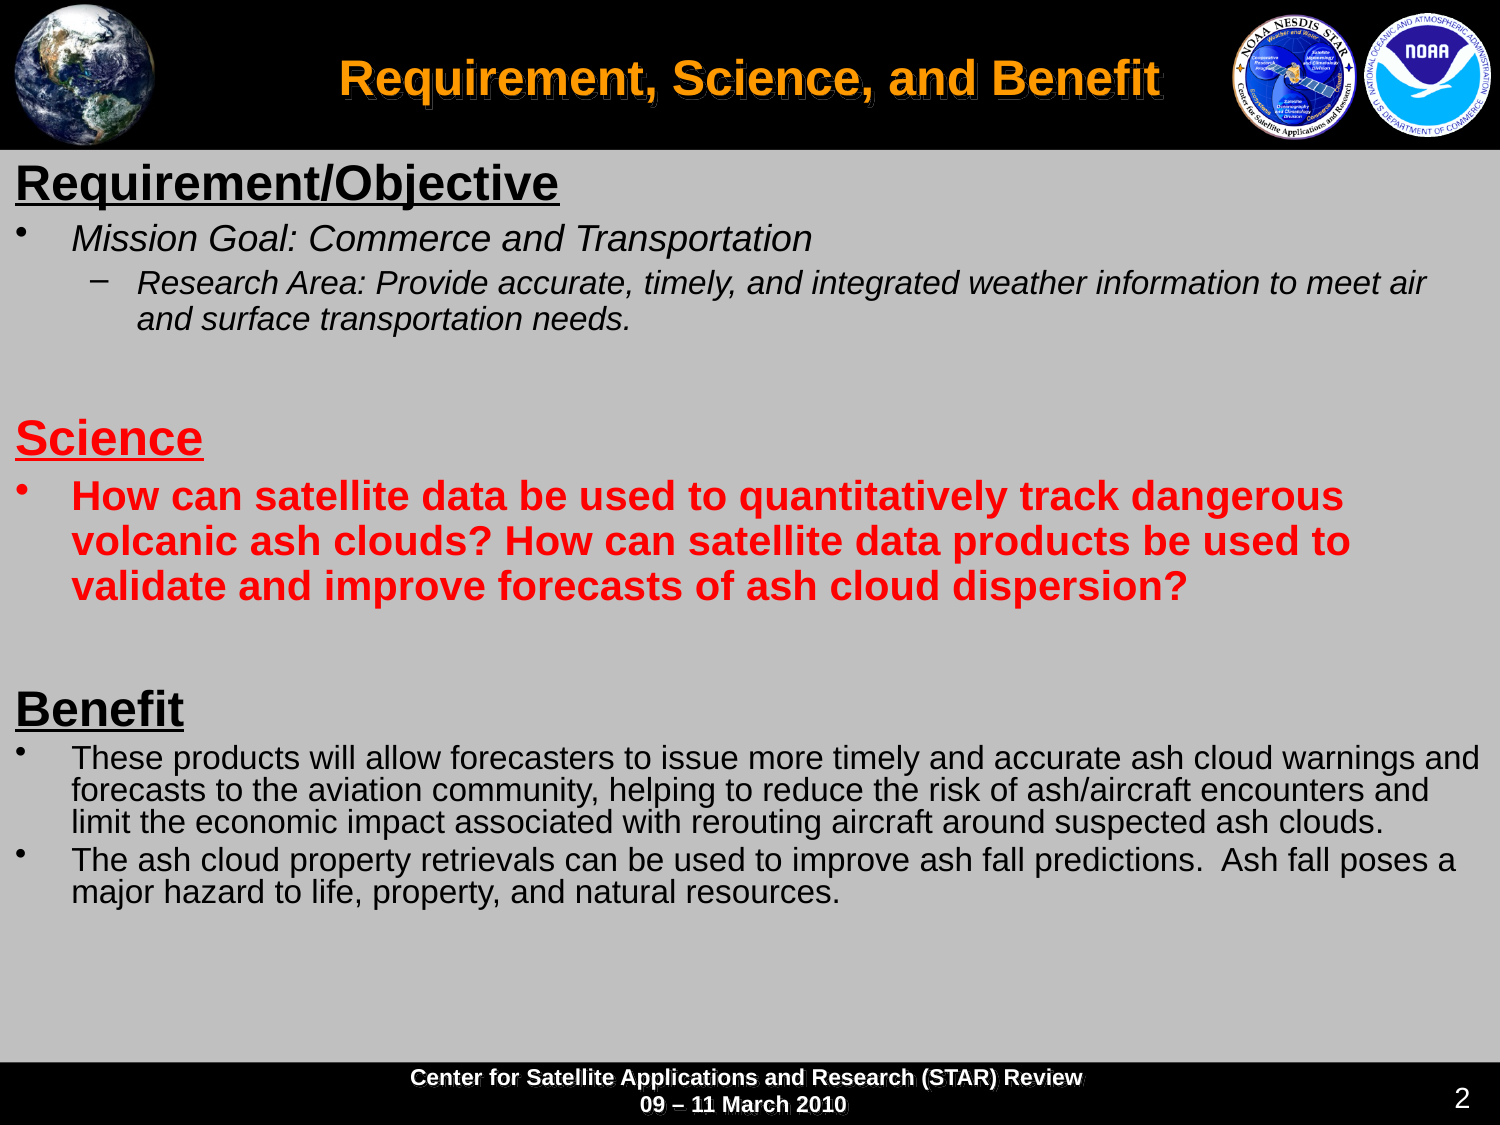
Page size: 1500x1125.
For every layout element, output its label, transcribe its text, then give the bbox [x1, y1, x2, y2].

list Requirement/Objective Mission Goal: Commerce and Transportation Research Area: Provide accurate, timely, and integrated weather information to meet air and surface transportation needs. Science How can satellite data be used to quantitatively track dangerous volcanic ash clouds? How can satellite data products be used to validate and improve forecasts of ash cloud dispersion? Benefit These products will allow forecasters to issue more timely and accurate ash cloud warnings and forecasts to the aviation community, helping to reduce the risk of ash/aircraft encounters and limit the economic impact associated with rerouting aircraft around suspected ash clouds. The ash cloud property retrievals can be used to improve ash fall predictions. Ash fall poses a major hazard to life, property, and natural resources. [0, 149, 1500, 1063]
slide_number 2 [1424, 1071, 1500, 1125]
title Requirement, Science, and Benefit [0, 0, 1500, 149]
